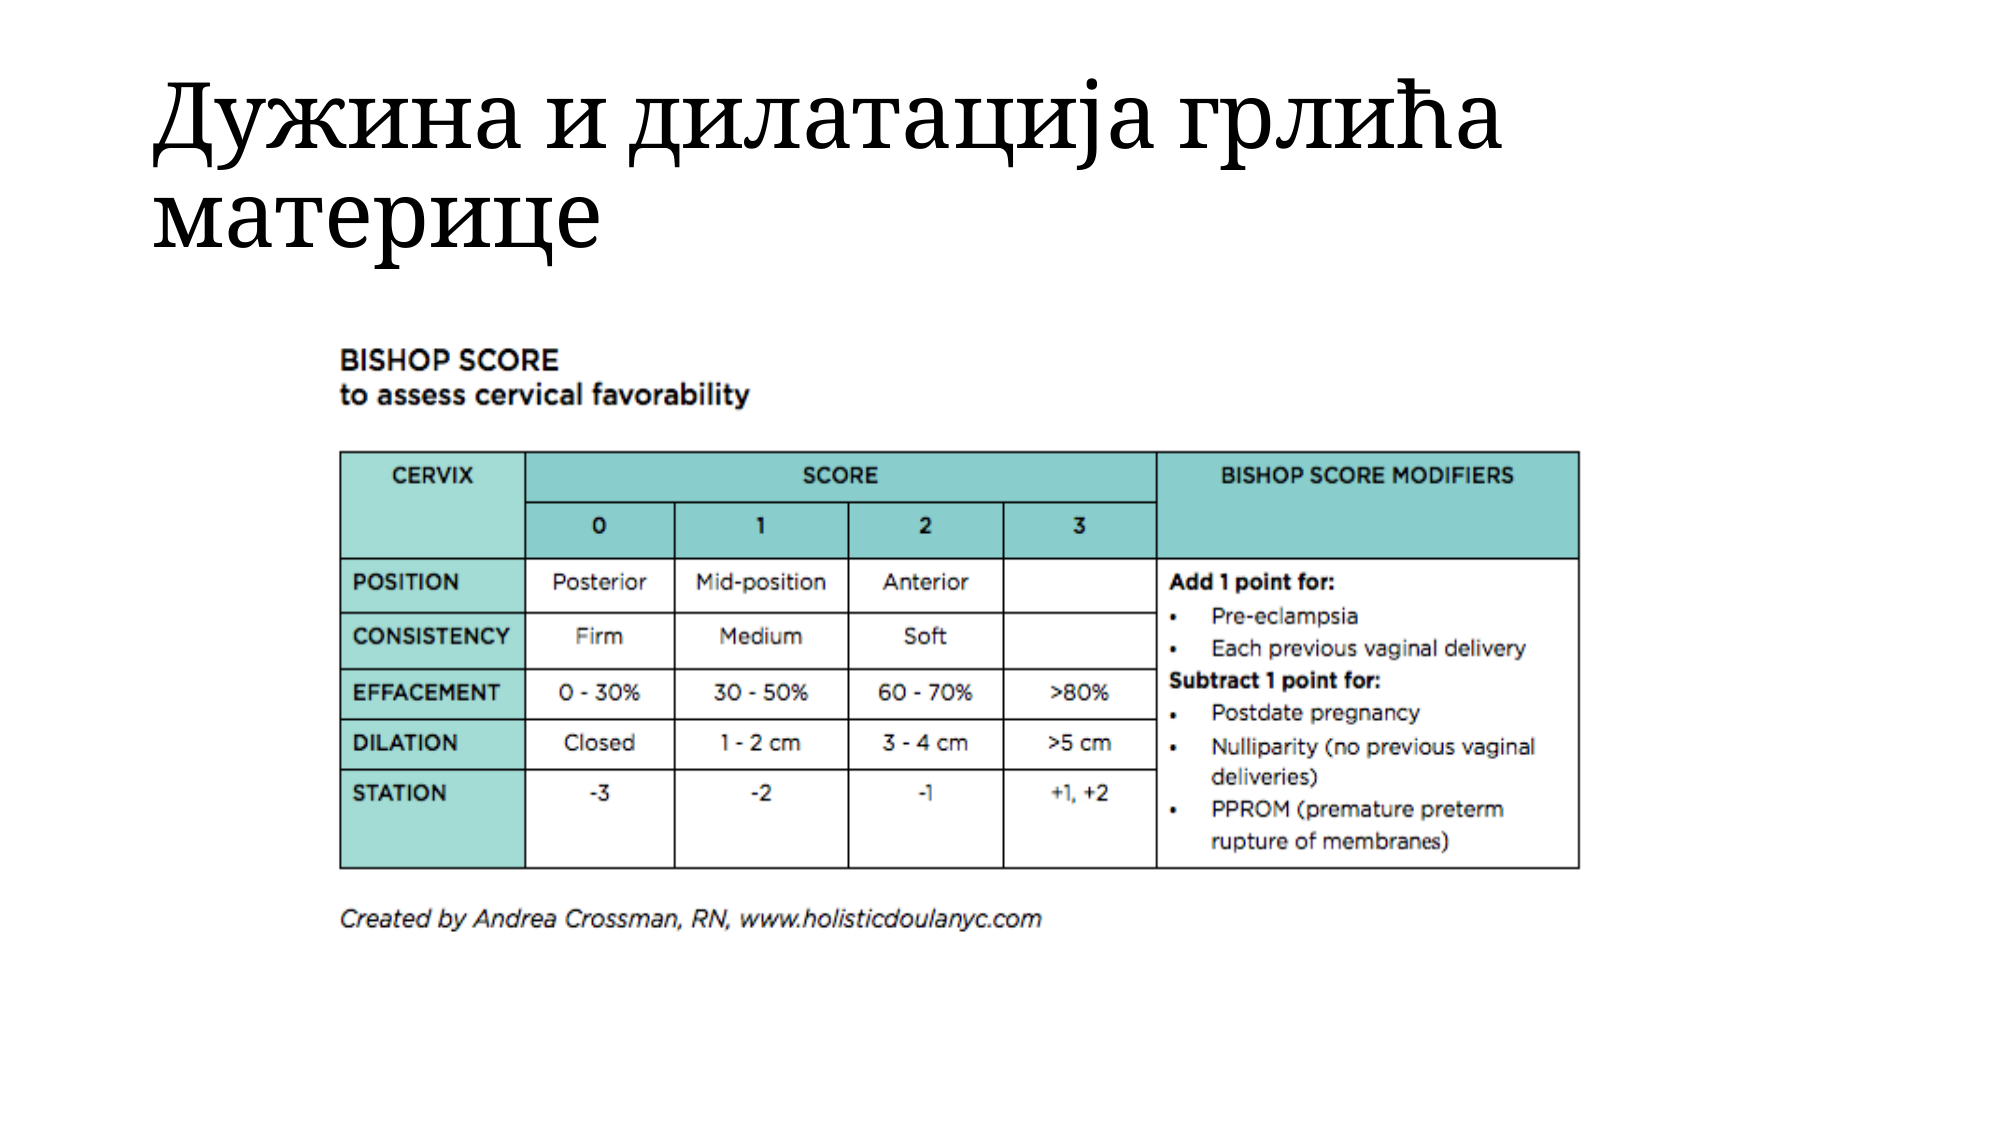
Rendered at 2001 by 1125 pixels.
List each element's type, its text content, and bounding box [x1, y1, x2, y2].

picture [323, 333, 1599, 946]
title Дужина и дилатација грлића материце [137, 59, 1863, 278]
